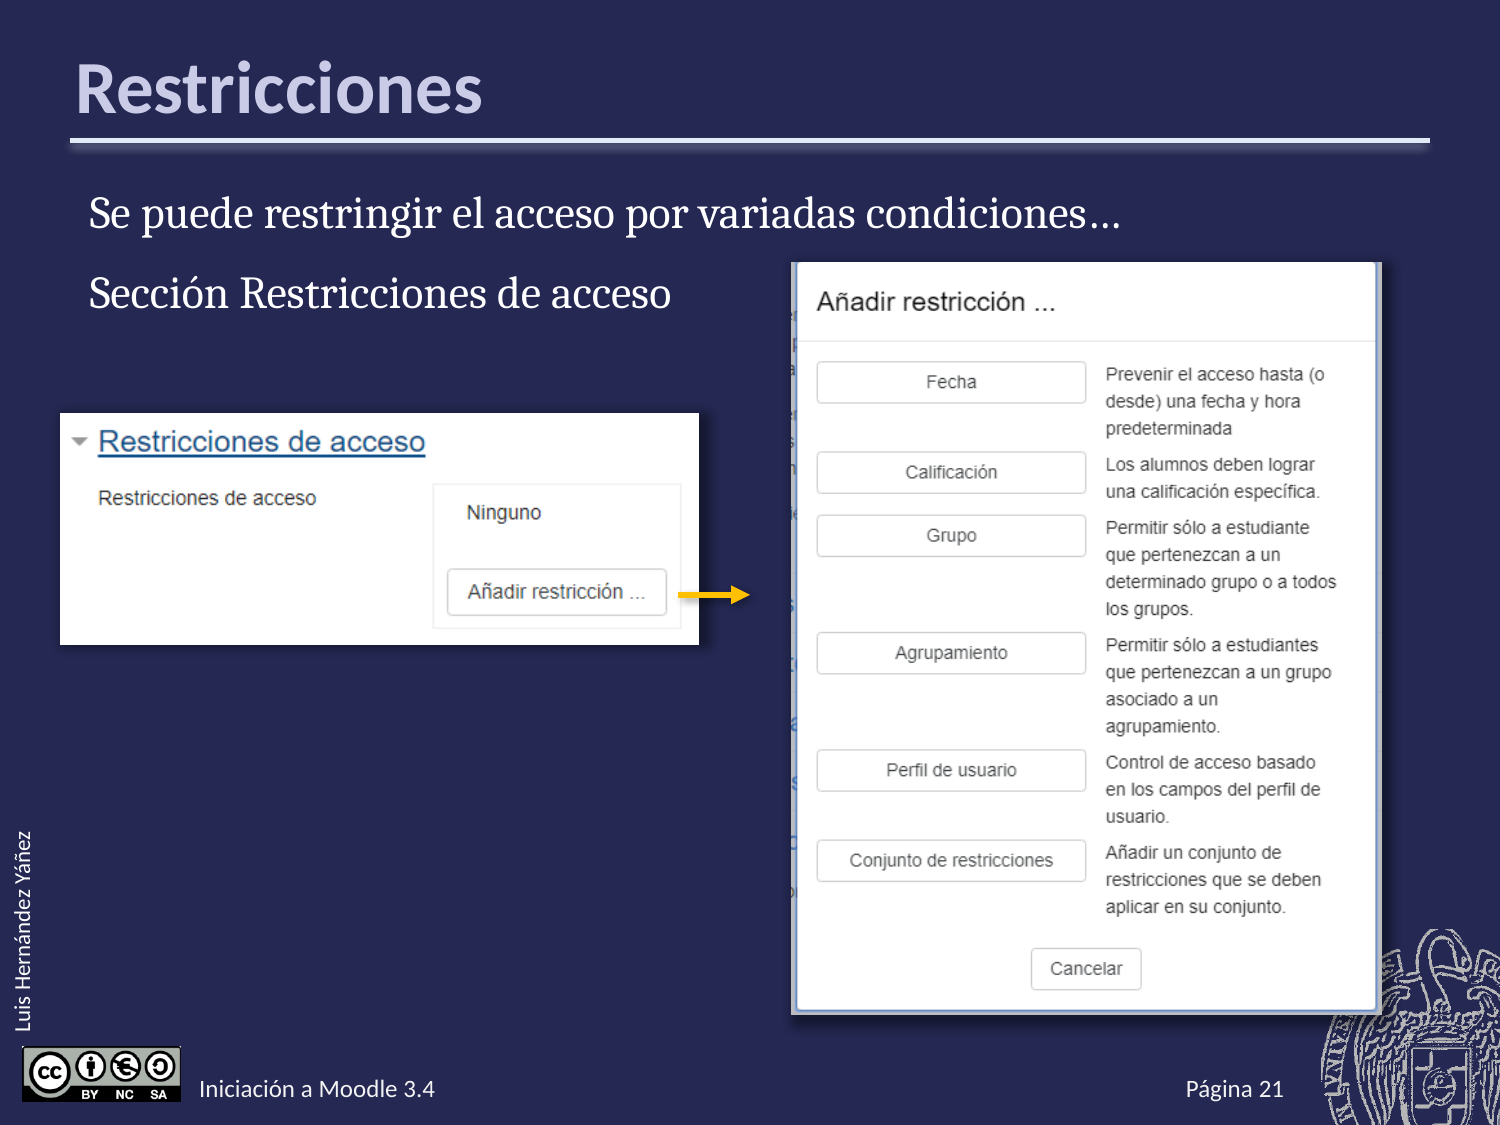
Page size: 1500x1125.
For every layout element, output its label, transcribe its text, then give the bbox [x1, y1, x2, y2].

title Restricciones [75, 46, 1425, 129]
picture [791, 262, 1382, 1015]
picture [22, 1046, 181, 1102]
picture [1321, 929, 1500, 1125]
slide_number Página 20 [1136, 1042, 1285, 1103]
footer Iniciación a Moodle 3.4 [199, 1042, 1114, 1103]
list Se puede restringir el acceso por variadas condiciones… Sección Restricciones de acceso [75, 175, 1425, 1015]
picture [60, 412, 700, 645]
